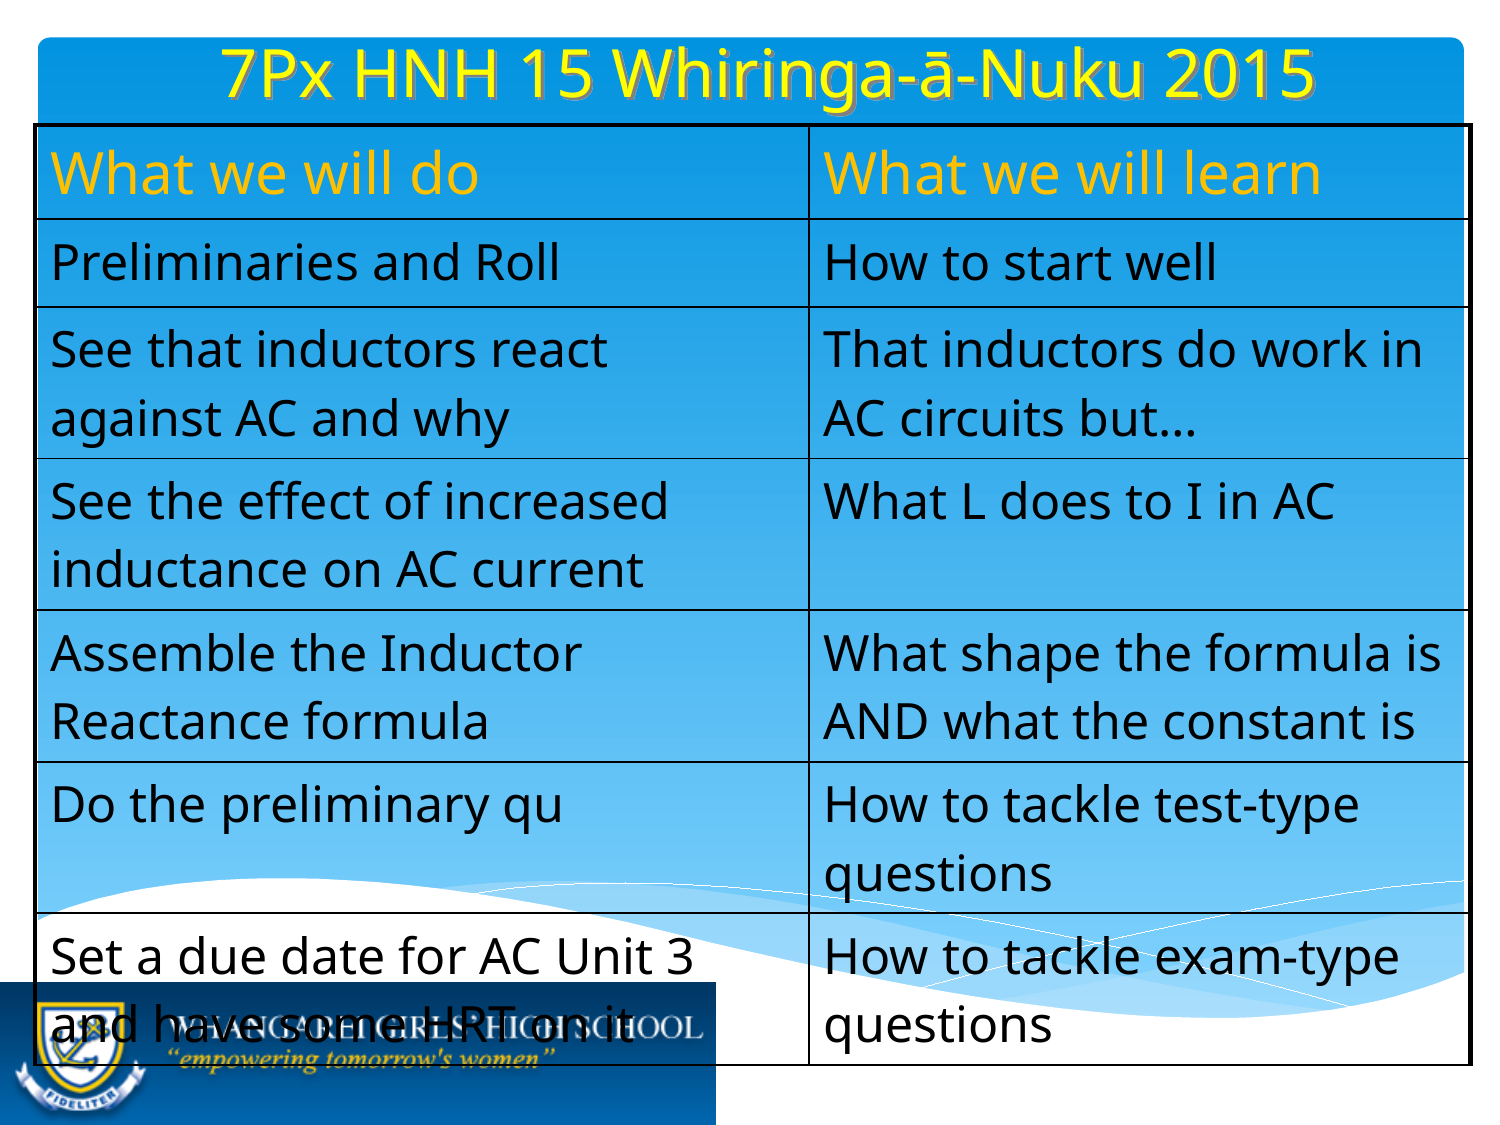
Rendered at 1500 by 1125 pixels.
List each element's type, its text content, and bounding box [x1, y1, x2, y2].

table_header What we will learn [810, 127, 1468, 218]
table_cell Set a due date for AC Unit 3 and have some HRT on it [37, 914, 808, 1064]
table_cell How to tackle test-type questions [810, 763, 1468, 912]
table_cell See that inductors react against AC and why [37, 308, 808, 458]
table_cell How to tackle exam-type questions [810, 914, 1468, 1064]
table_cell What shape the formula is AND what the constant is [810, 611, 1468, 761]
table_cell Assemble the Inductor Reactance formula [37, 611, 808, 761]
table_cell Preliminaries and Roll [37, 220, 808, 306]
picture [0, 982, 716, 1125]
table_header What we will do [37, 127, 808, 218]
table_cell See the effect of increased inductance on AC current [37, 459, 808, 609]
text_box 7Px HNH 15 Whiringa-ā-Nuku 2015 [162, 20, 1375, 121]
table_cell That inductors do work in AC circuits but… [810, 308, 1468, 458]
table_cell How to start well [810, 220, 1468, 306]
table_cell What L does to I in AC [810, 459, 1468, 609]
table_cell Do the preliminary qu [37, 763, 808, 912]
